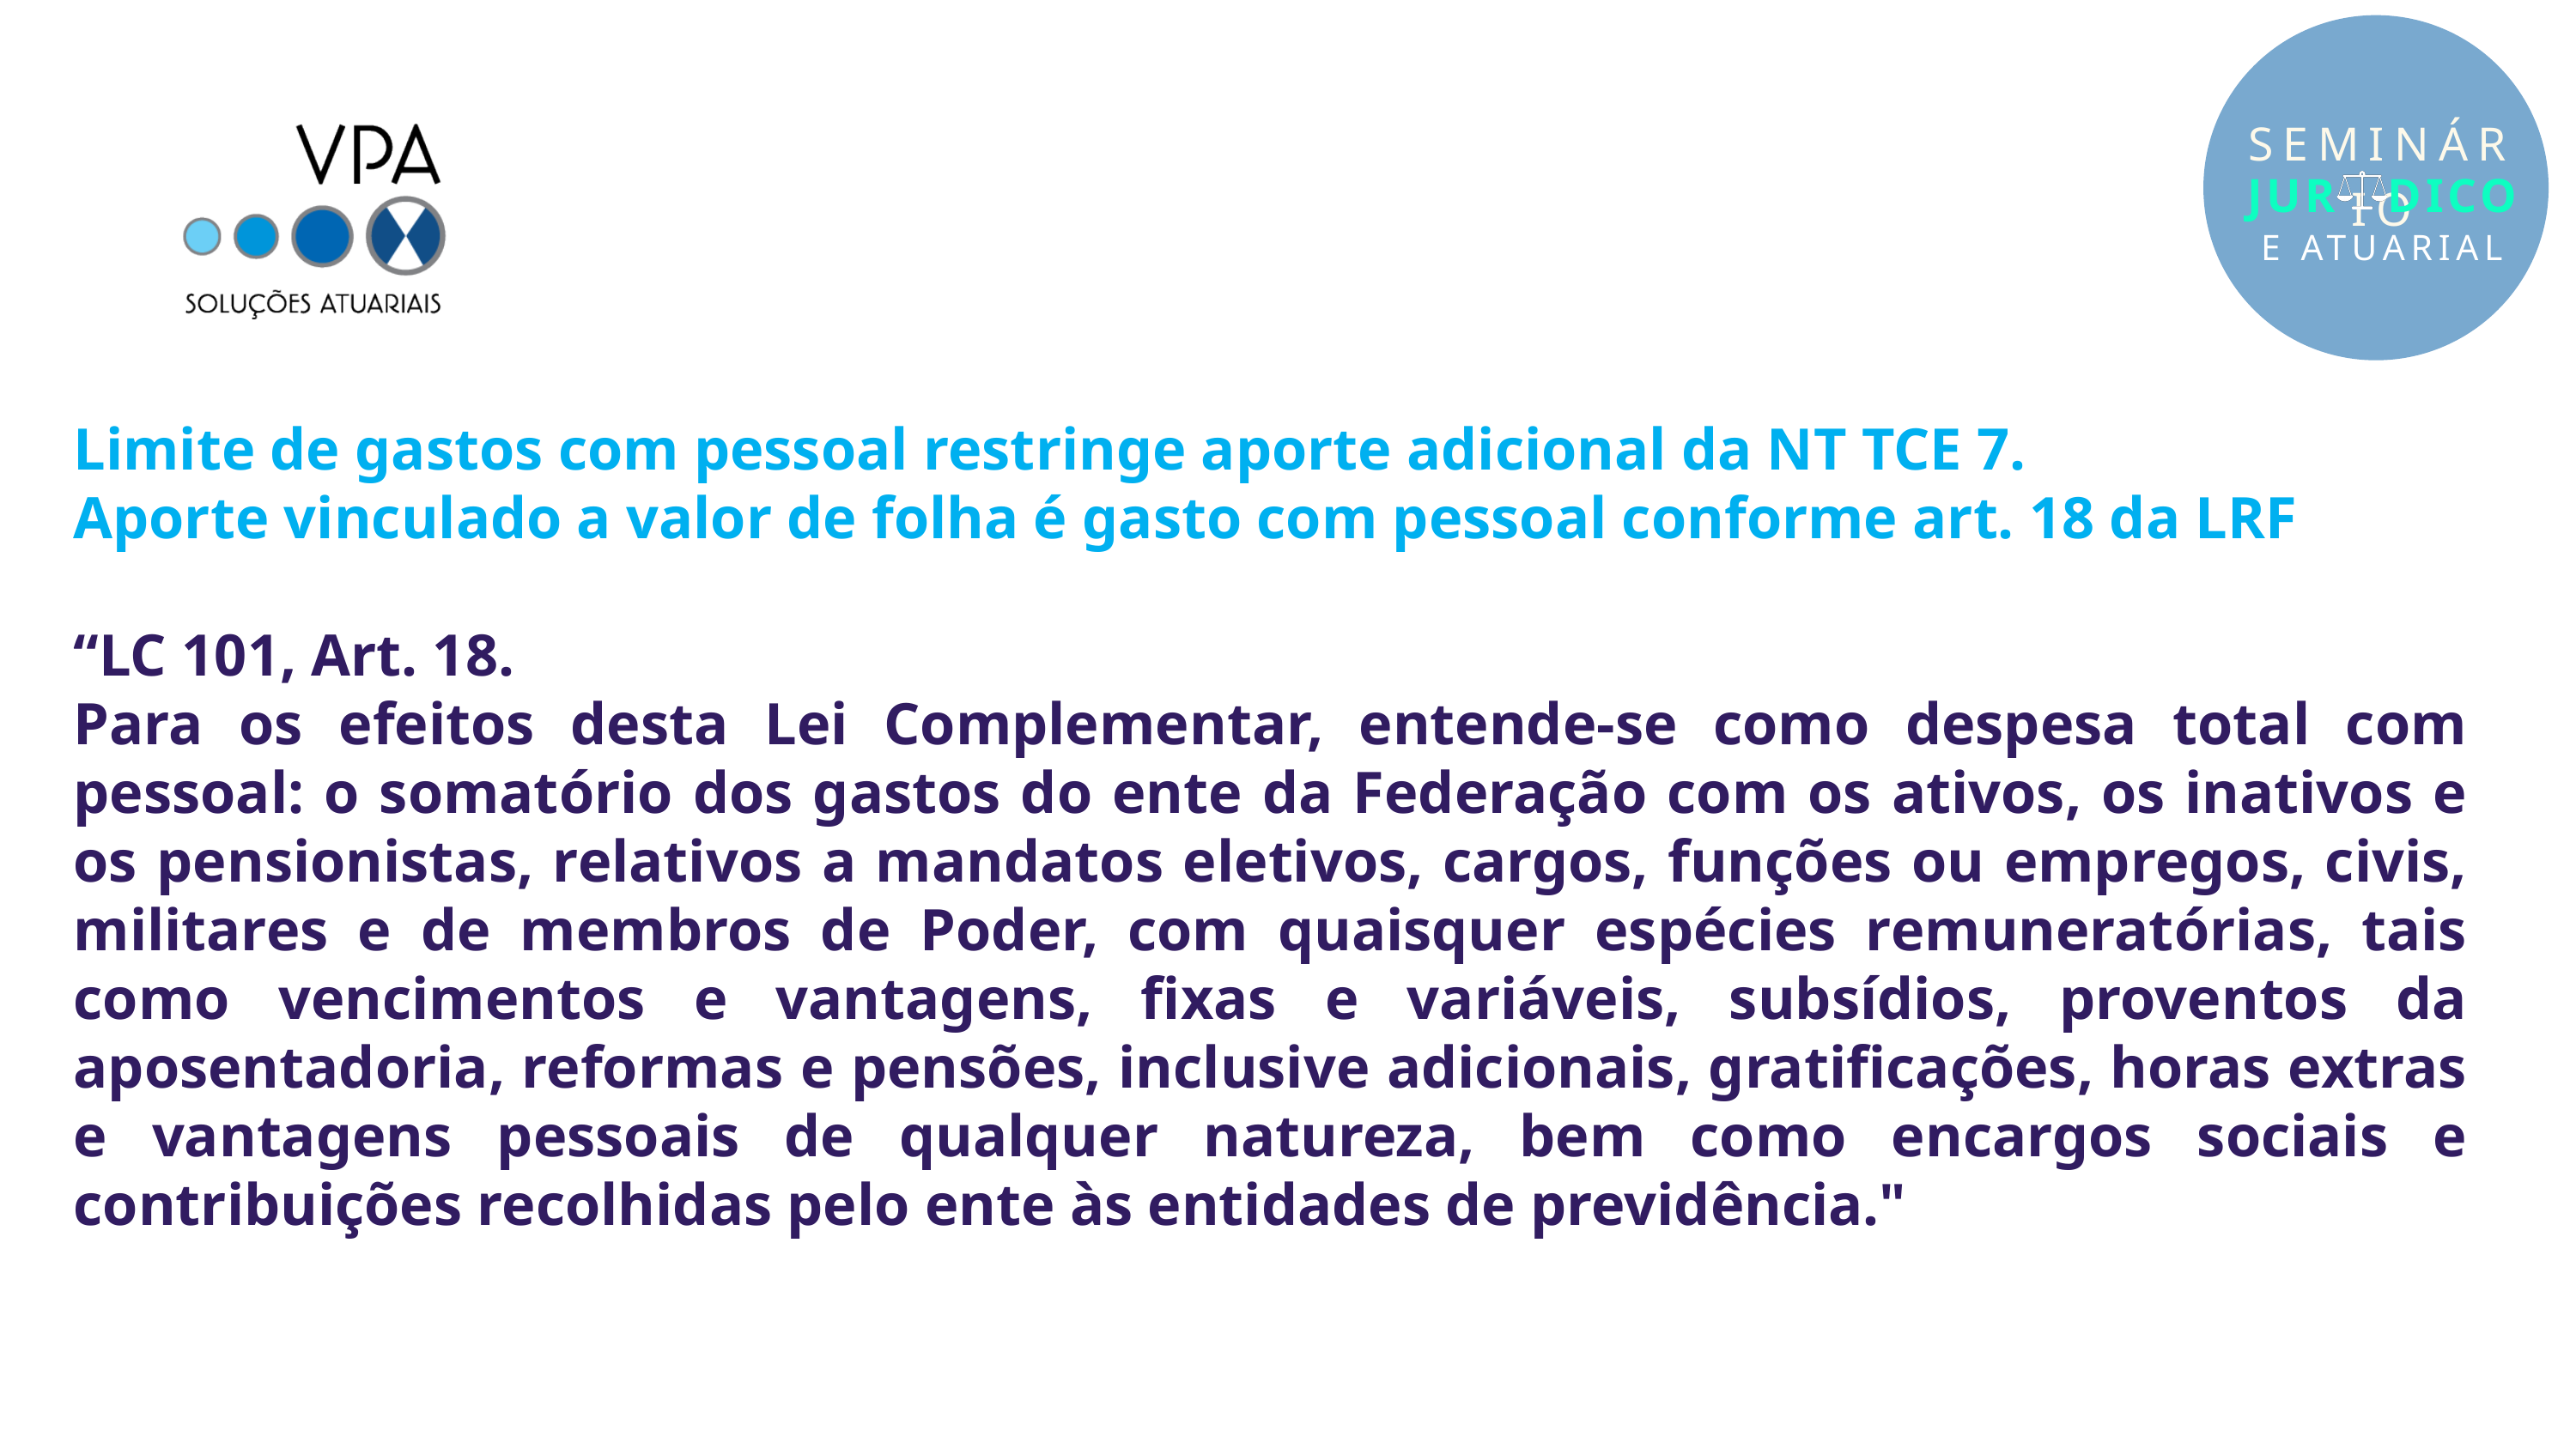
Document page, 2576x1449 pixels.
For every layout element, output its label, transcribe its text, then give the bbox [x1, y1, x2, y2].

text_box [2245, 111, 2519, 265]
picture [182, 123, 448, 320]
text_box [2202, 15, 2549, 361]
text_box Limite de gastos com pessoal restringe aporte adicional da NT TCE 7. Aporte vinculado a valor de folha é gasto com pessoal conforme art. 18 da LRF “LC 101, Art. 18. Para os efeitos desta Lei Complementar, entende-se como despesa total com pessoal: o somatório dos gastos do ente da Federação com os ativos, os inativos e os pensionistas, relativos a mandatos eletivos, cargos, funções ou empregos, civis, militares e de membros de Poder, com quaisquer espécies remuneratórias, tais como vencimentos e vantagens, fixas e variáveis, subsídios, proventos da aposentadoria, reformas e pensões, inclusive adicionais, gratificações, horas extras e vantagens pessoais de qualquer natureza, bem como encargos sociais e contribuições recolhidas pelo ente às entidades de previdência." [73, 413, 2469, 1237]
